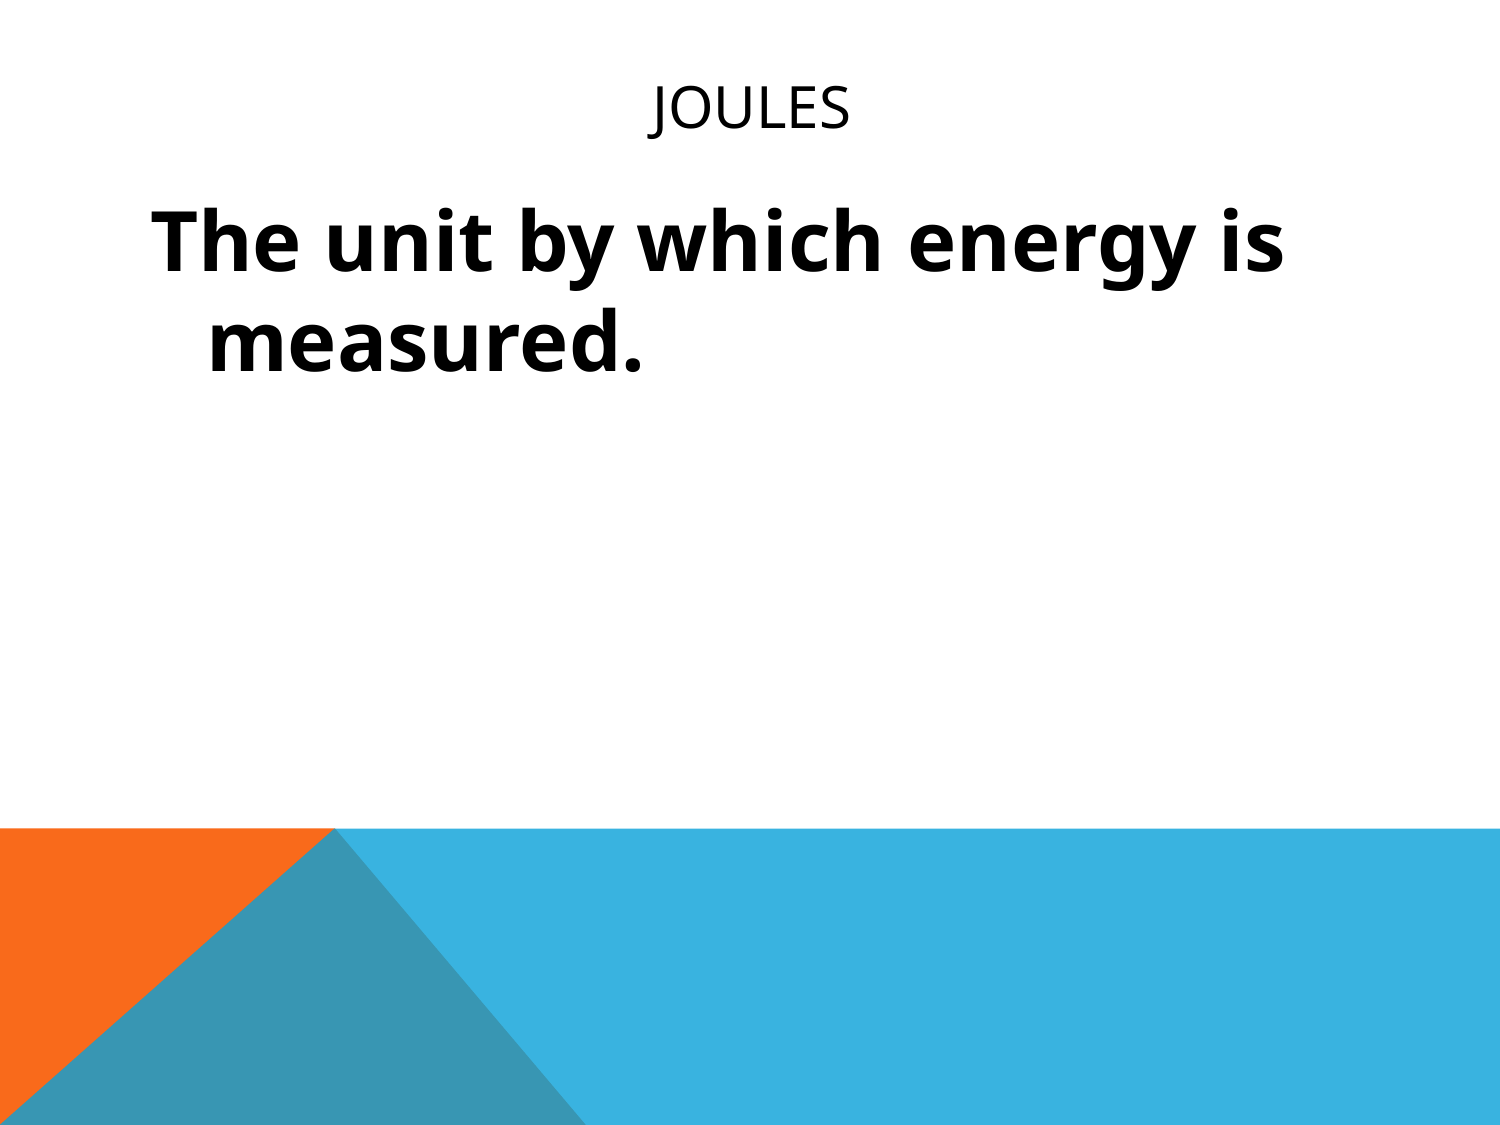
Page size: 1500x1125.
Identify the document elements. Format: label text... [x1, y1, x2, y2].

title Joules [135, 60, 1369, 150]
list The unit by which energy is measured. [135, 180, 1369, 768]
